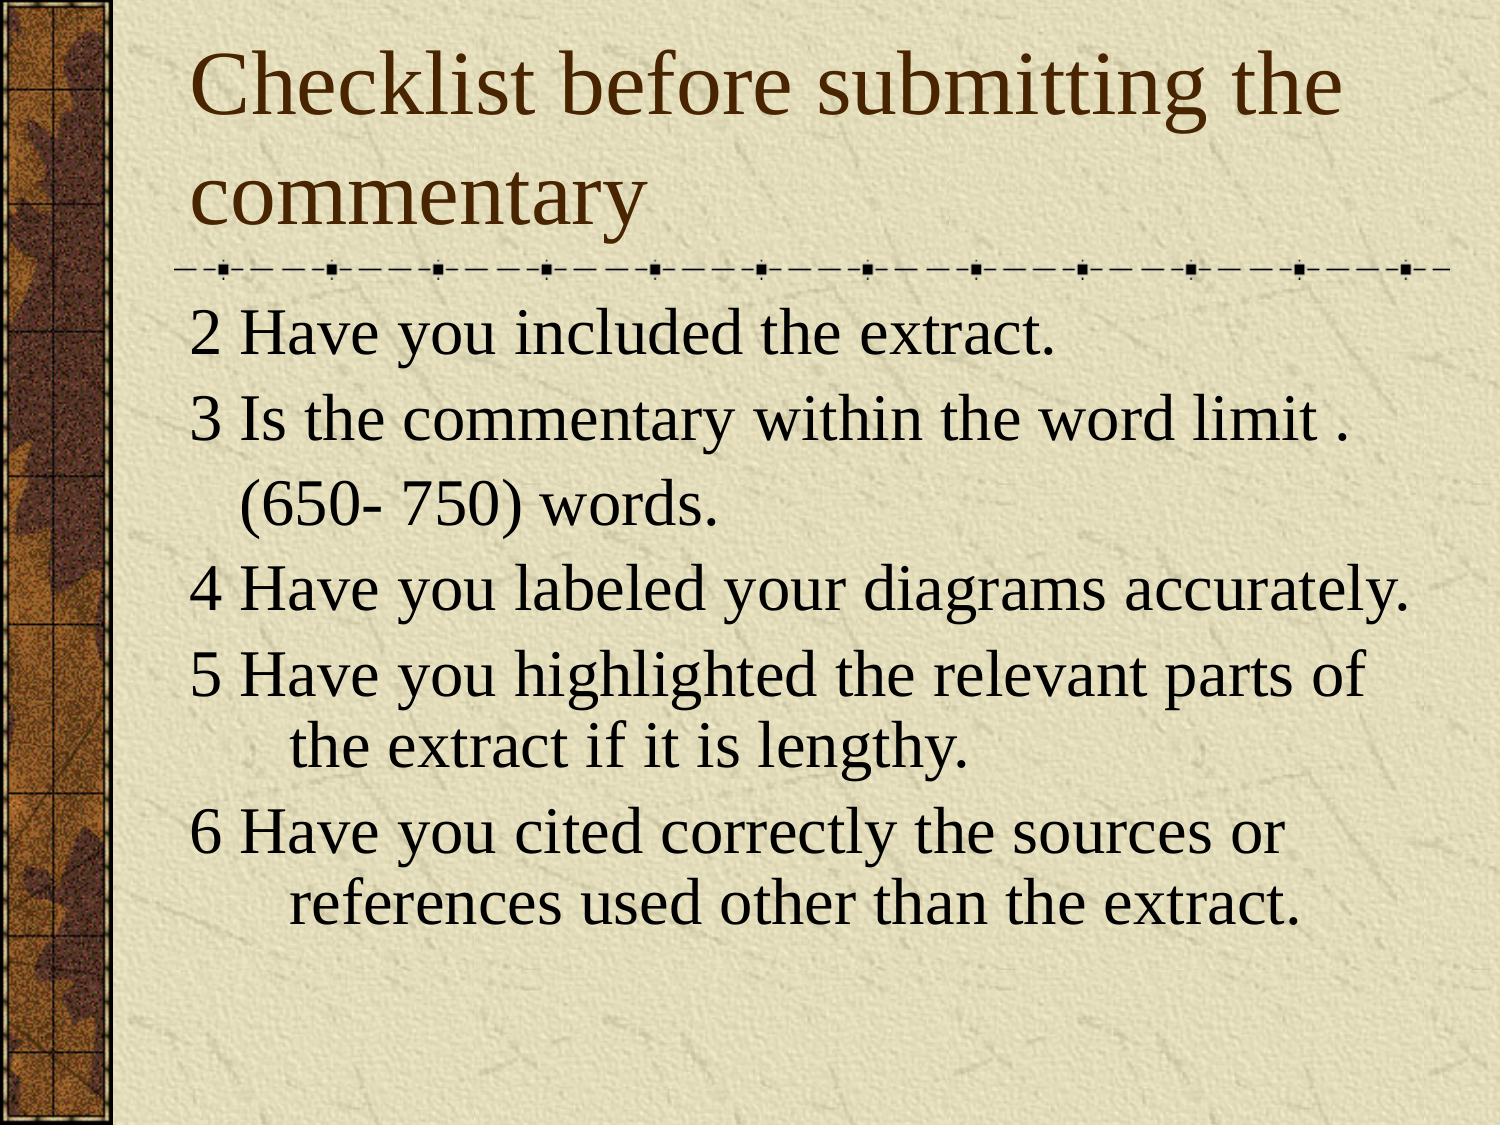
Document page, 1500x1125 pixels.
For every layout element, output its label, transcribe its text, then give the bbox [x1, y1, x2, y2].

title Checklist before submitting the commentary [174, 62, 1451, 251]
picture [0, 0, 1500, 1125]
list 2 Have you included the extract. 3 Is the commentary within the word limit . (650- 750) words. 4 Have you labeled your diagrams accurately. 5 Have you highlighted the relevant parts of the extract if it is lengthy. 6 Have you cited correctly the sources or references used other than the extract. [173, 289, 1449, 965]
